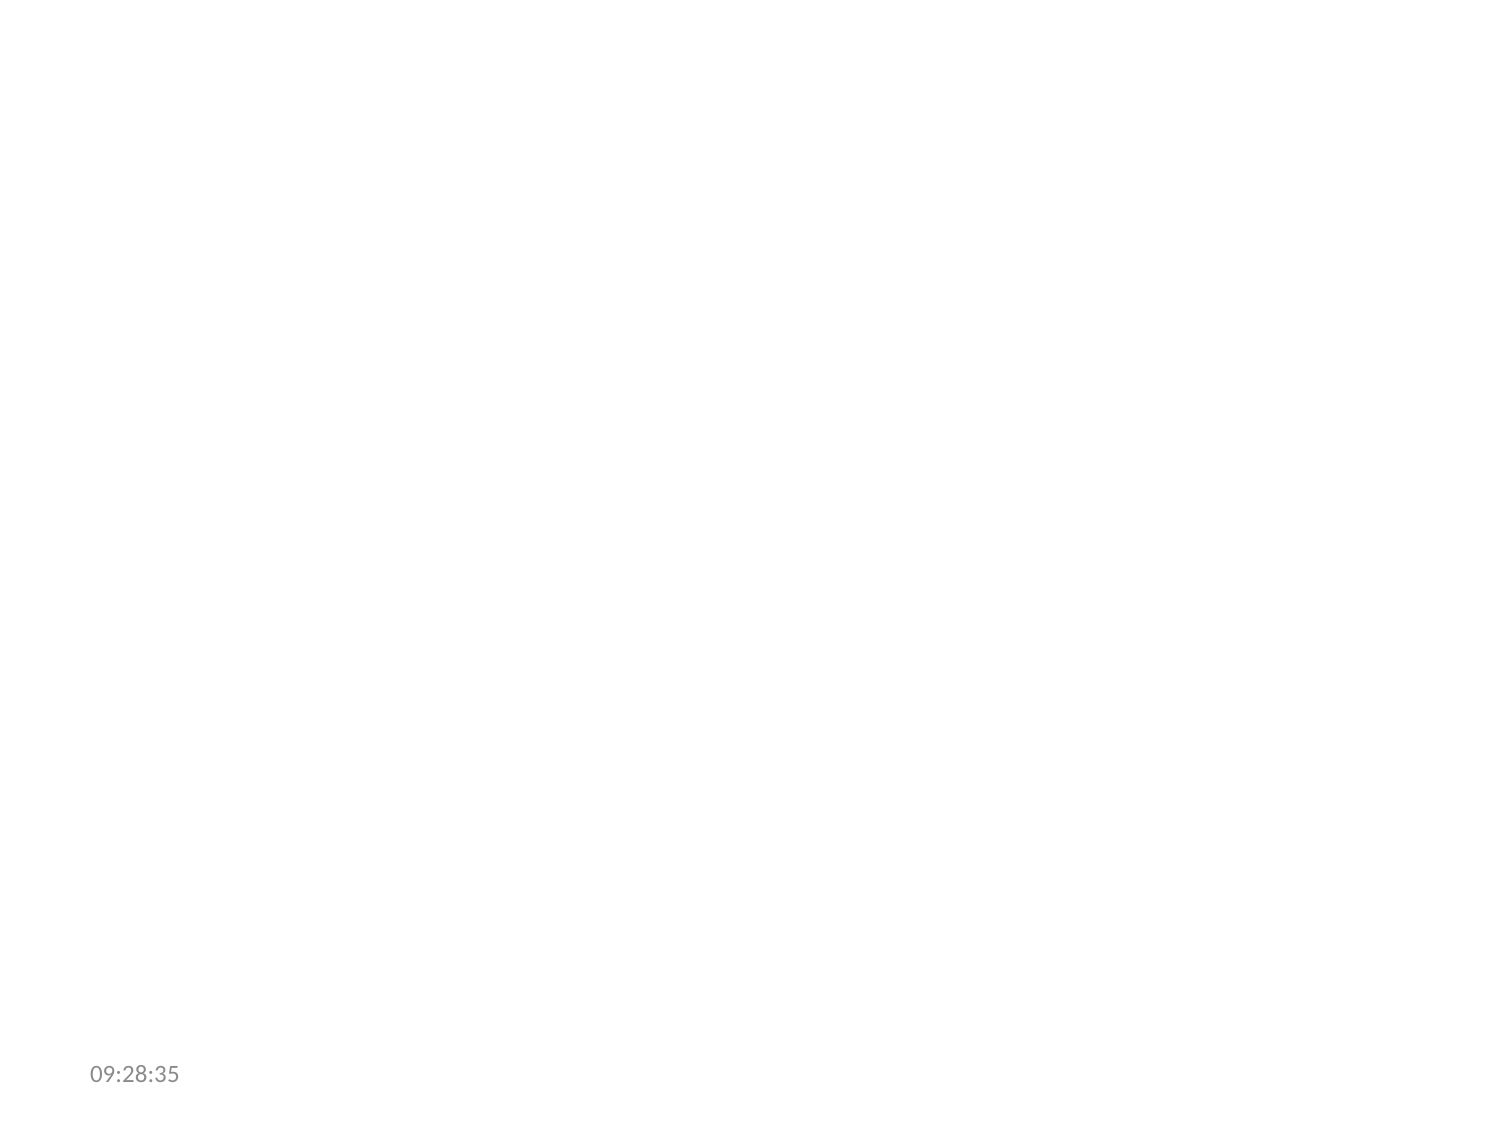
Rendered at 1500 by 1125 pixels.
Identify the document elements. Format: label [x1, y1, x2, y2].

slide_number [75, 1042, 425, 1103]
